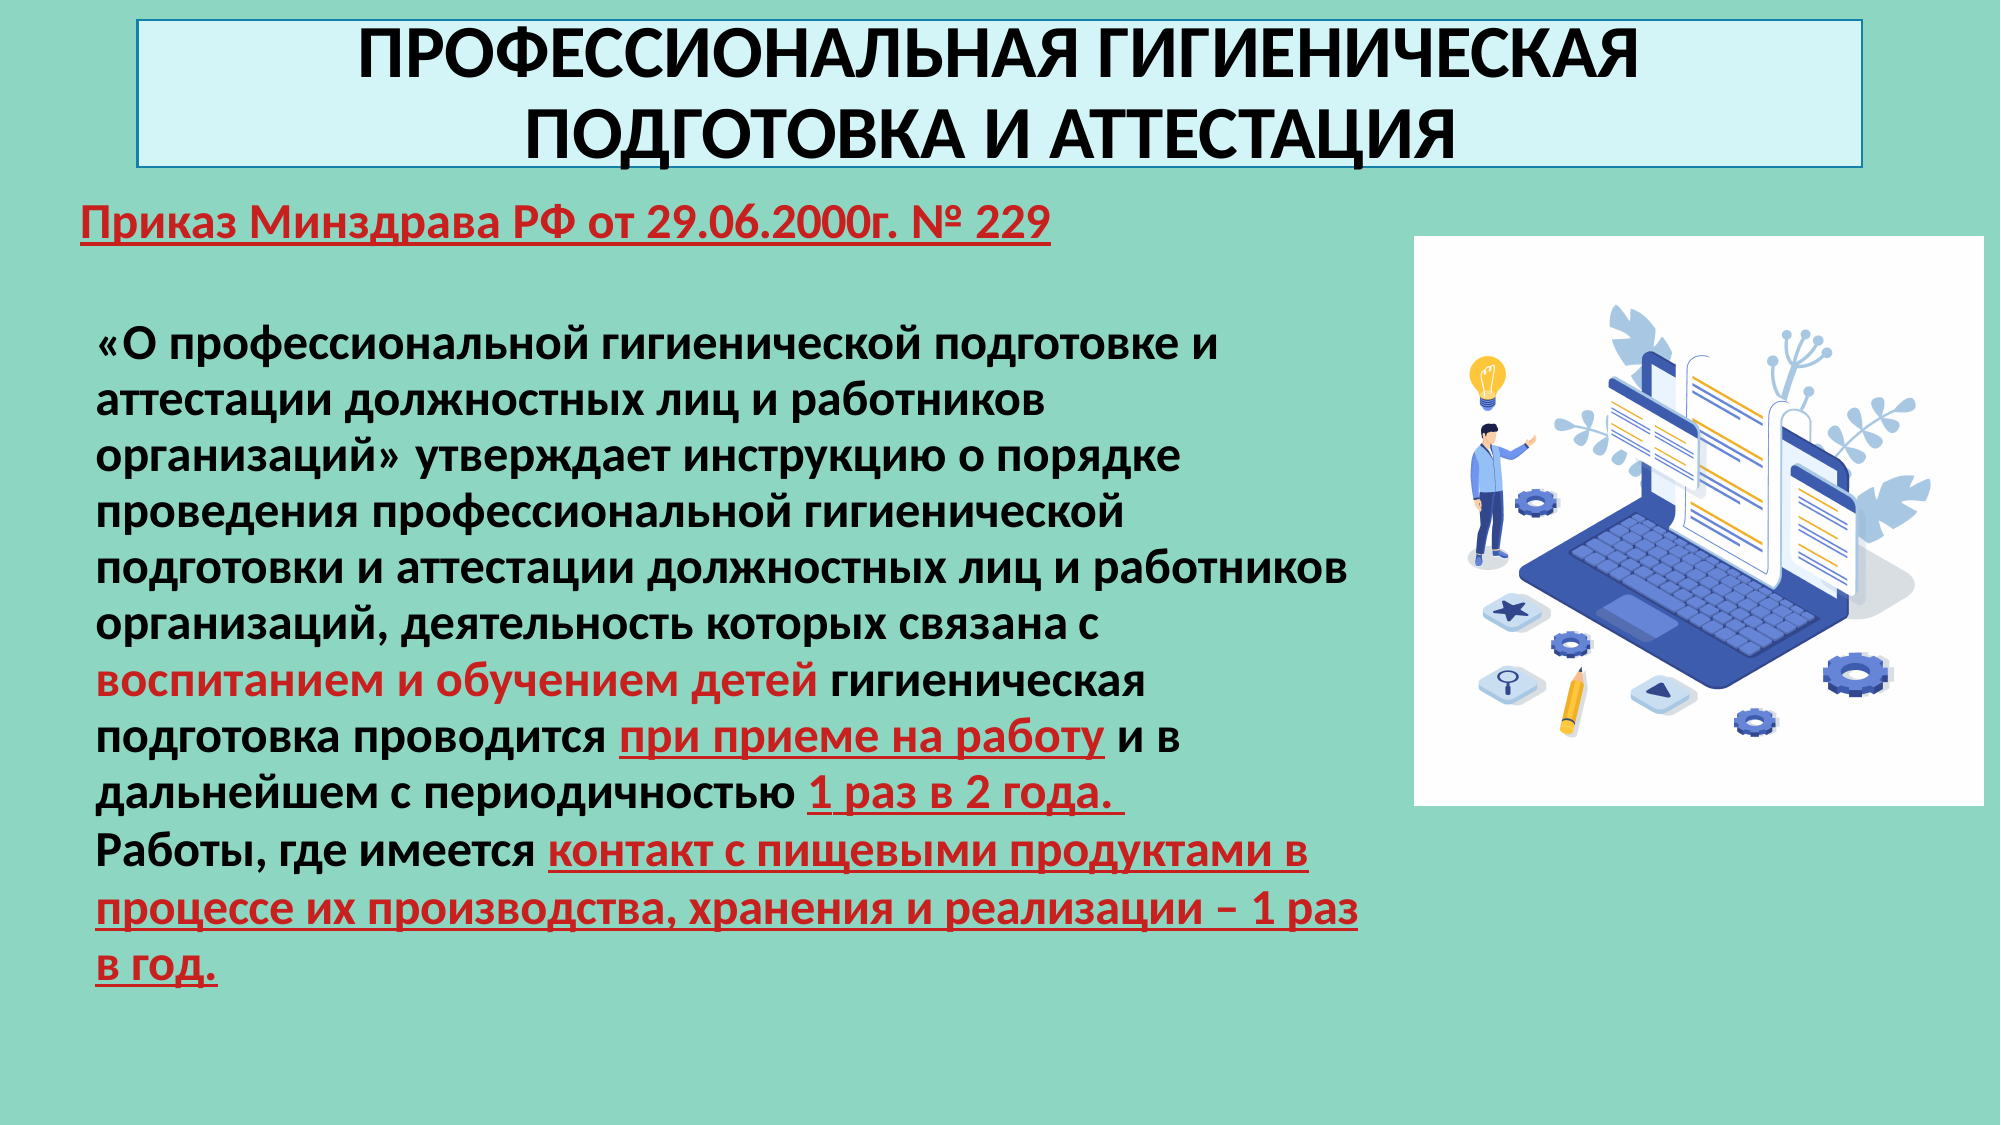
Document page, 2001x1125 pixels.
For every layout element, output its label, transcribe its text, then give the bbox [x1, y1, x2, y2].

picture [1414, 236, 1984, 806]
list Приказ Минздрава РФ от 29.06.2000г. № 229 «О профессиональной гигиенической подготовке и аттестации должностных лиц и работников организаций» утверждает инструкцию о порядке проведения профессиональной гигиенической подготовки и аттестации должностных лиц и работников организаций, деятельность которых связана с воспитанием и обучением детей гигиеническая подготовка проводится при приеме на работу и в дальнейшем с периодичностью 1 раз в 2 года. Работы, где имеется контакт с пищевыми продуктами в процессе их производства, хранения и реализации – 1 раз в год. [62, 181, 1375, 1009]
title ПРОФЕССИОНАЛЬНАЯ ГИГИЕНИЧЕСКАЯ ПОДГОТОВКА И АТТЕСТАЦИЯ [136, 19, 1863, 168]
